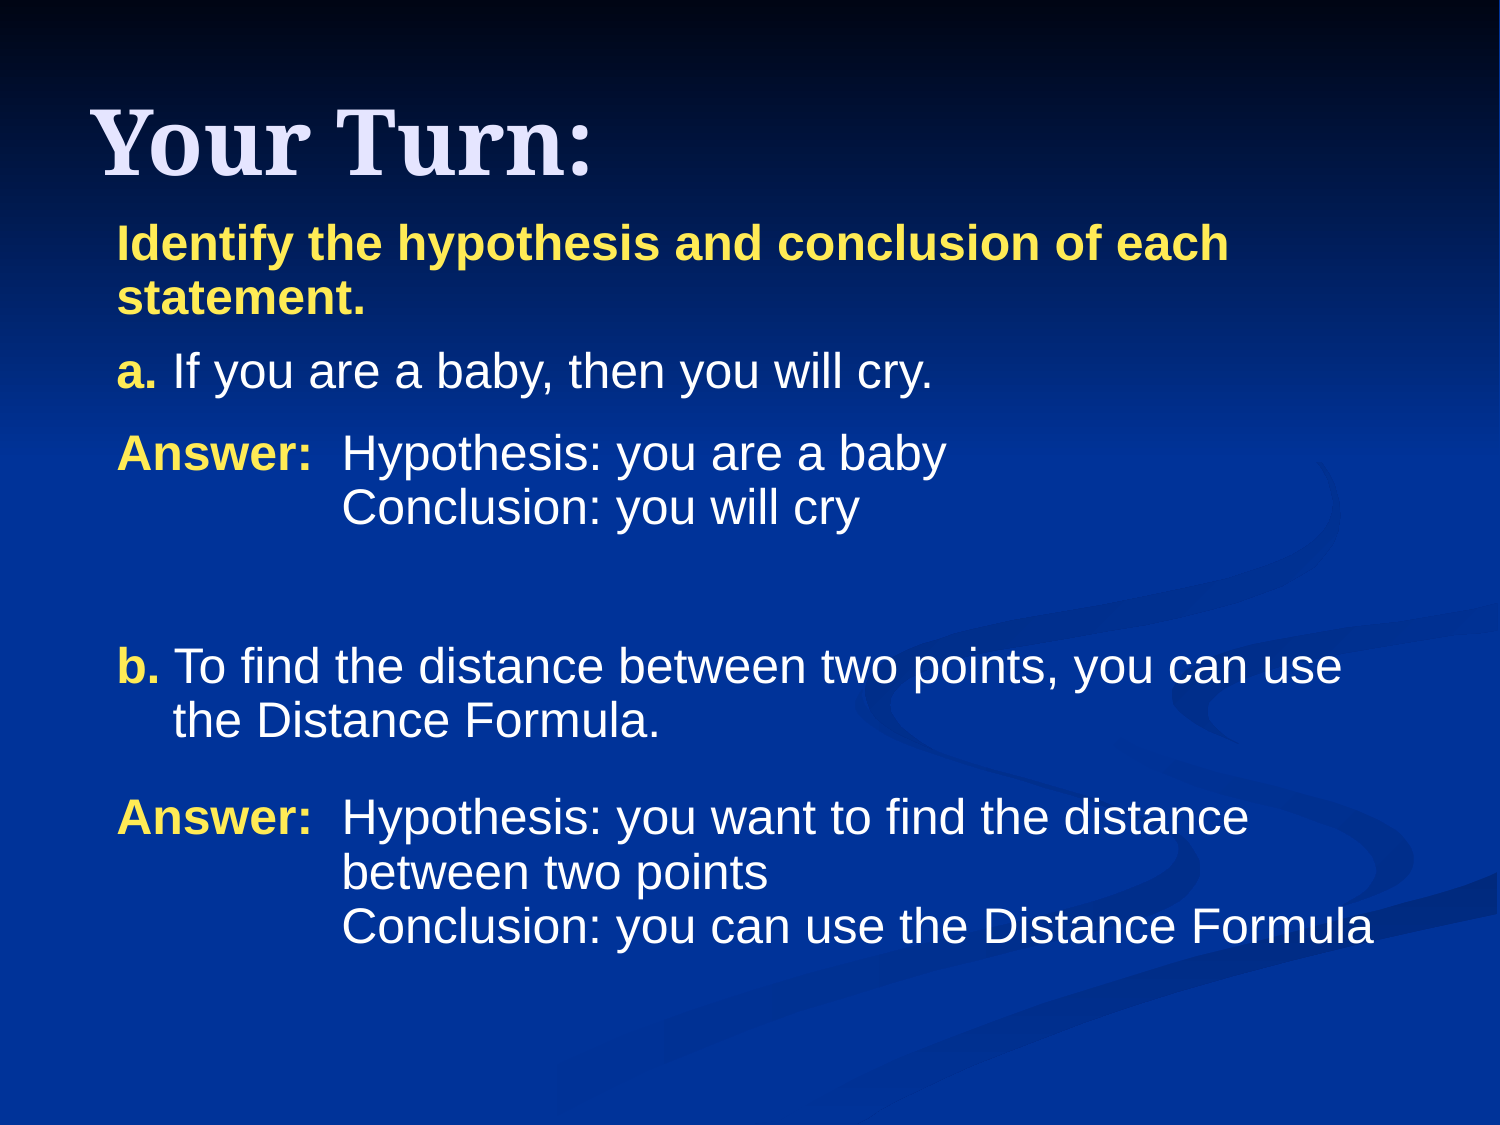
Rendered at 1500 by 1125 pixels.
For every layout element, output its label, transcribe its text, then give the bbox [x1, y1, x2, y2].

text_box Identify the hypothesis and conclusion of each statement. a. If you are a baby, then you will cry. b. To find the distance between two points, you can use the Distance Formula. [101, 233, 1387, 288]
text_box Answer: Hypothesis: you are a baby Conclusion: you will cry [101, 420, 1393, 543]
text_box Answer: Hypothesis: you want to find the distance between two points Conclusion: you can use the Distance Formula [101, 784, 1393, 962]
title Your Turn: [74, 44, 1426, 233]
